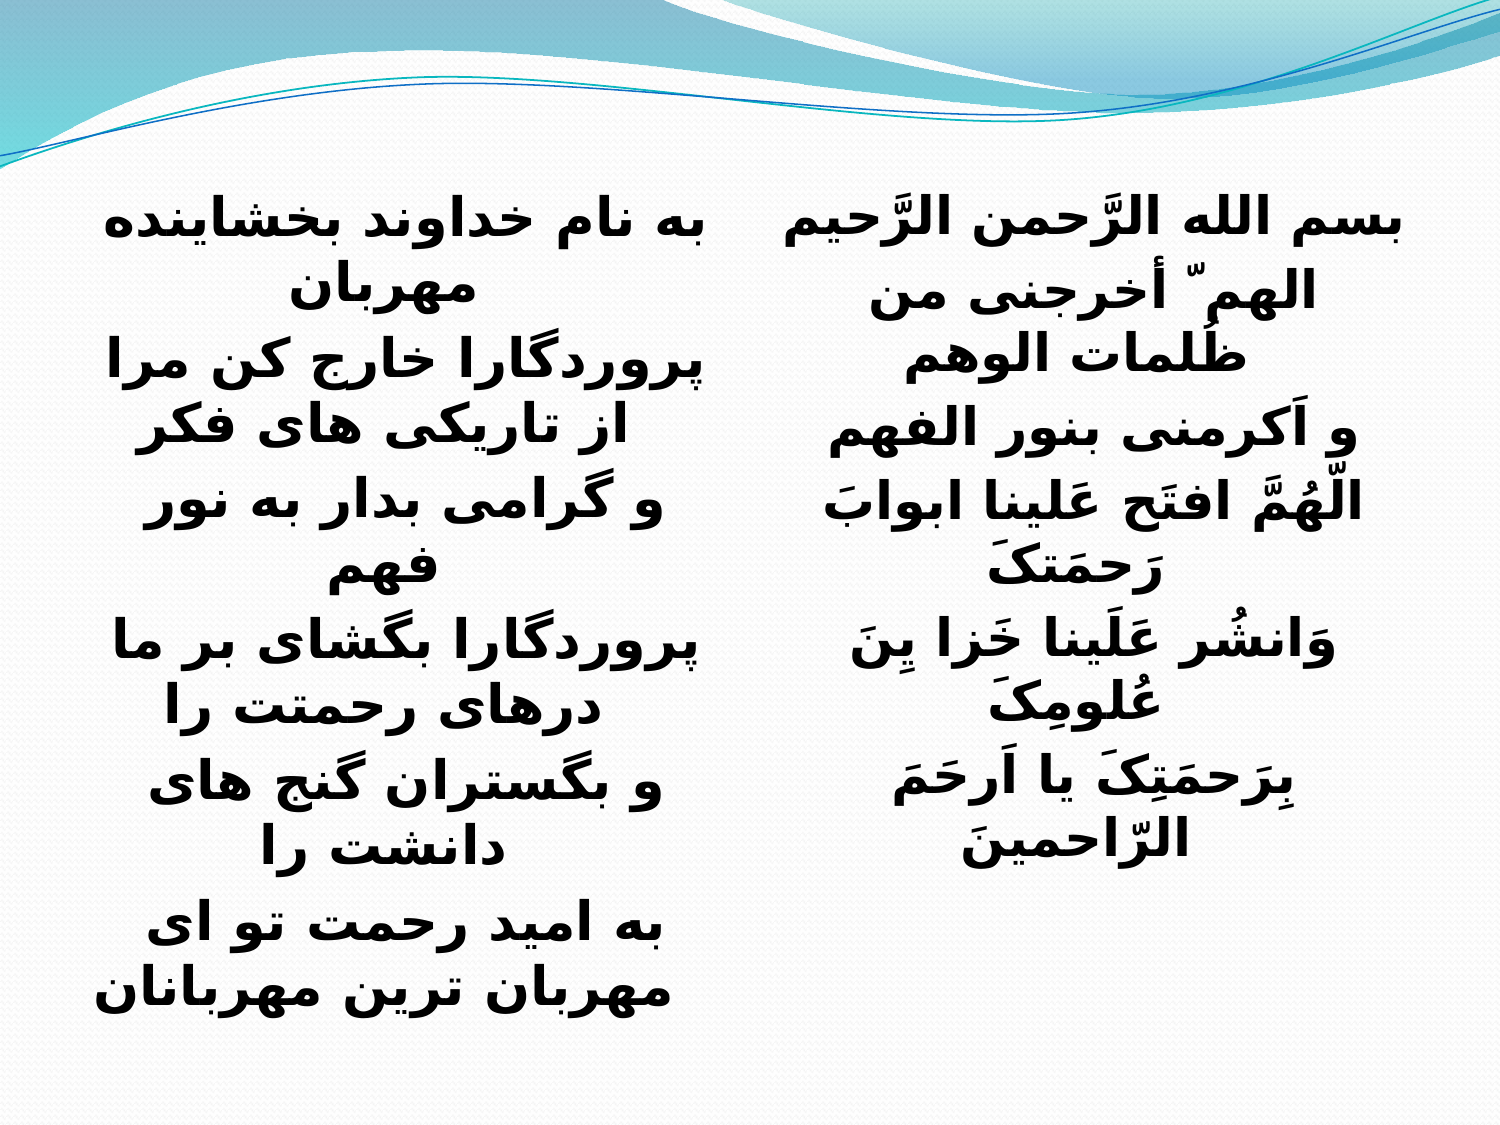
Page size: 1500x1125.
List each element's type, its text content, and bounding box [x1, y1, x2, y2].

list به نام خداوند بخشاینده مهربان پروردگارا خارج کن مرا از تاریکی های فکر و گرامی بدار به نور فهم پروردگارا بگشای بر ما درهای رحمتت را و بگستران گنج های دانشت را به امید رحمت تو ای مهربان ترین مهربانان [75, 174, 738, 903]
list بسم الله الرَّحمن الرَّحیم الهم ّ أخرجنی من ظُلمات الوهم و اَکرمنی بنور الفهم الّهُمَّ افتَح عَلینا ابوابَ رَحمَتکَ وَانشُر عَلَینا خَزا يِنَ عُلومِکَ بِرَحمَتِکَ یا اَرحَمَ الرّاحمینَ [762, 174, 1425, 903]
